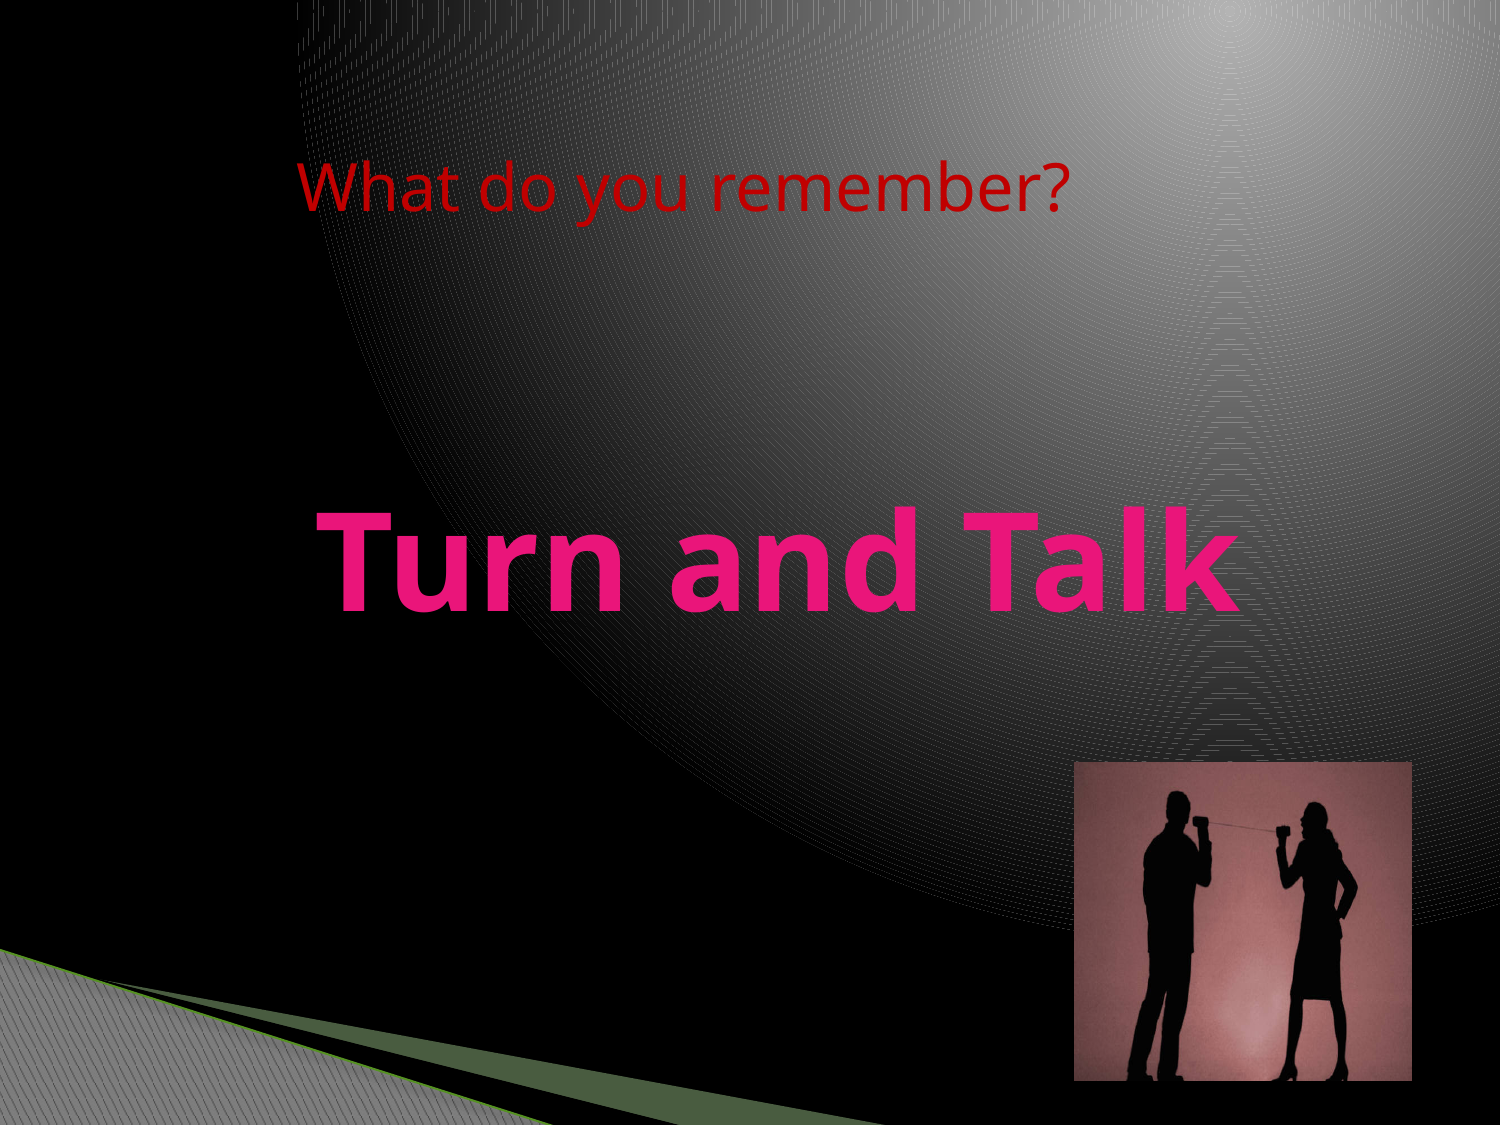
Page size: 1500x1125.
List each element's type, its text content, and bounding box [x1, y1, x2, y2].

picture [1074, 762, 1413, 1081]
picture [0, 952, 543, 1125]
text_box What do you remember? [281, 137, 1210, 233]
title Turn and Talk [300, 224, 1264, 888]
